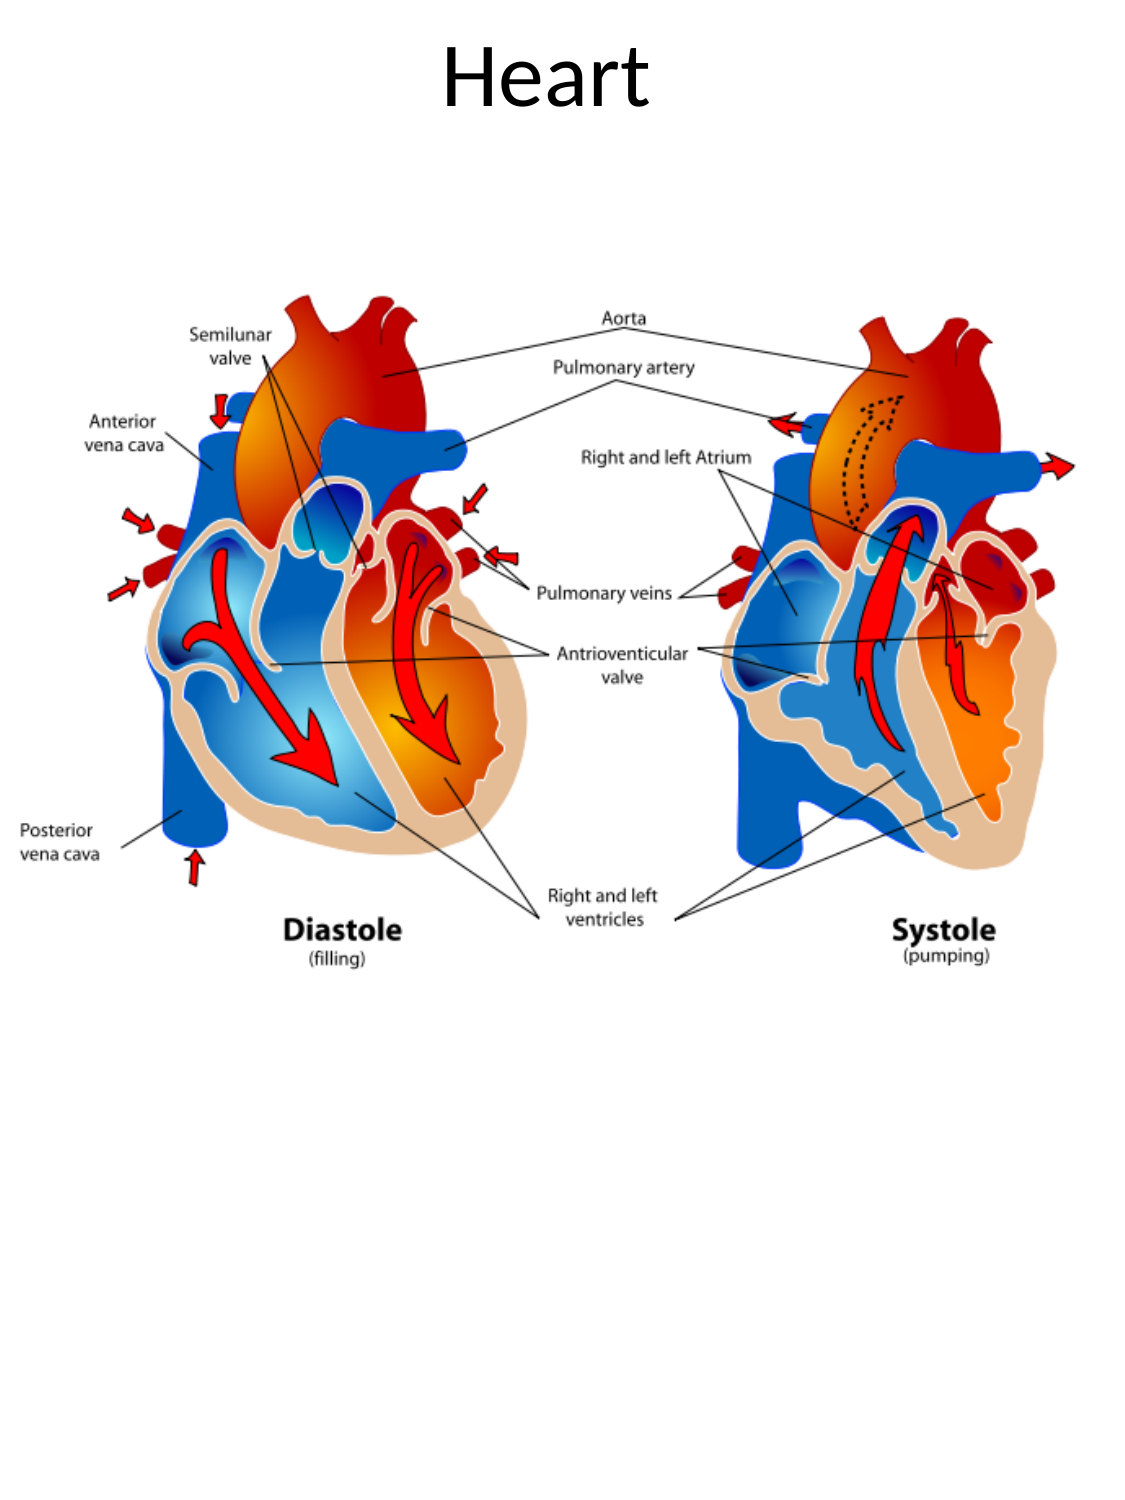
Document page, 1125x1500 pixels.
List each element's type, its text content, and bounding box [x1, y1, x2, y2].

title Heart [62, 0, 1032, 140]
picture [0, 249, 1125, 1013]
